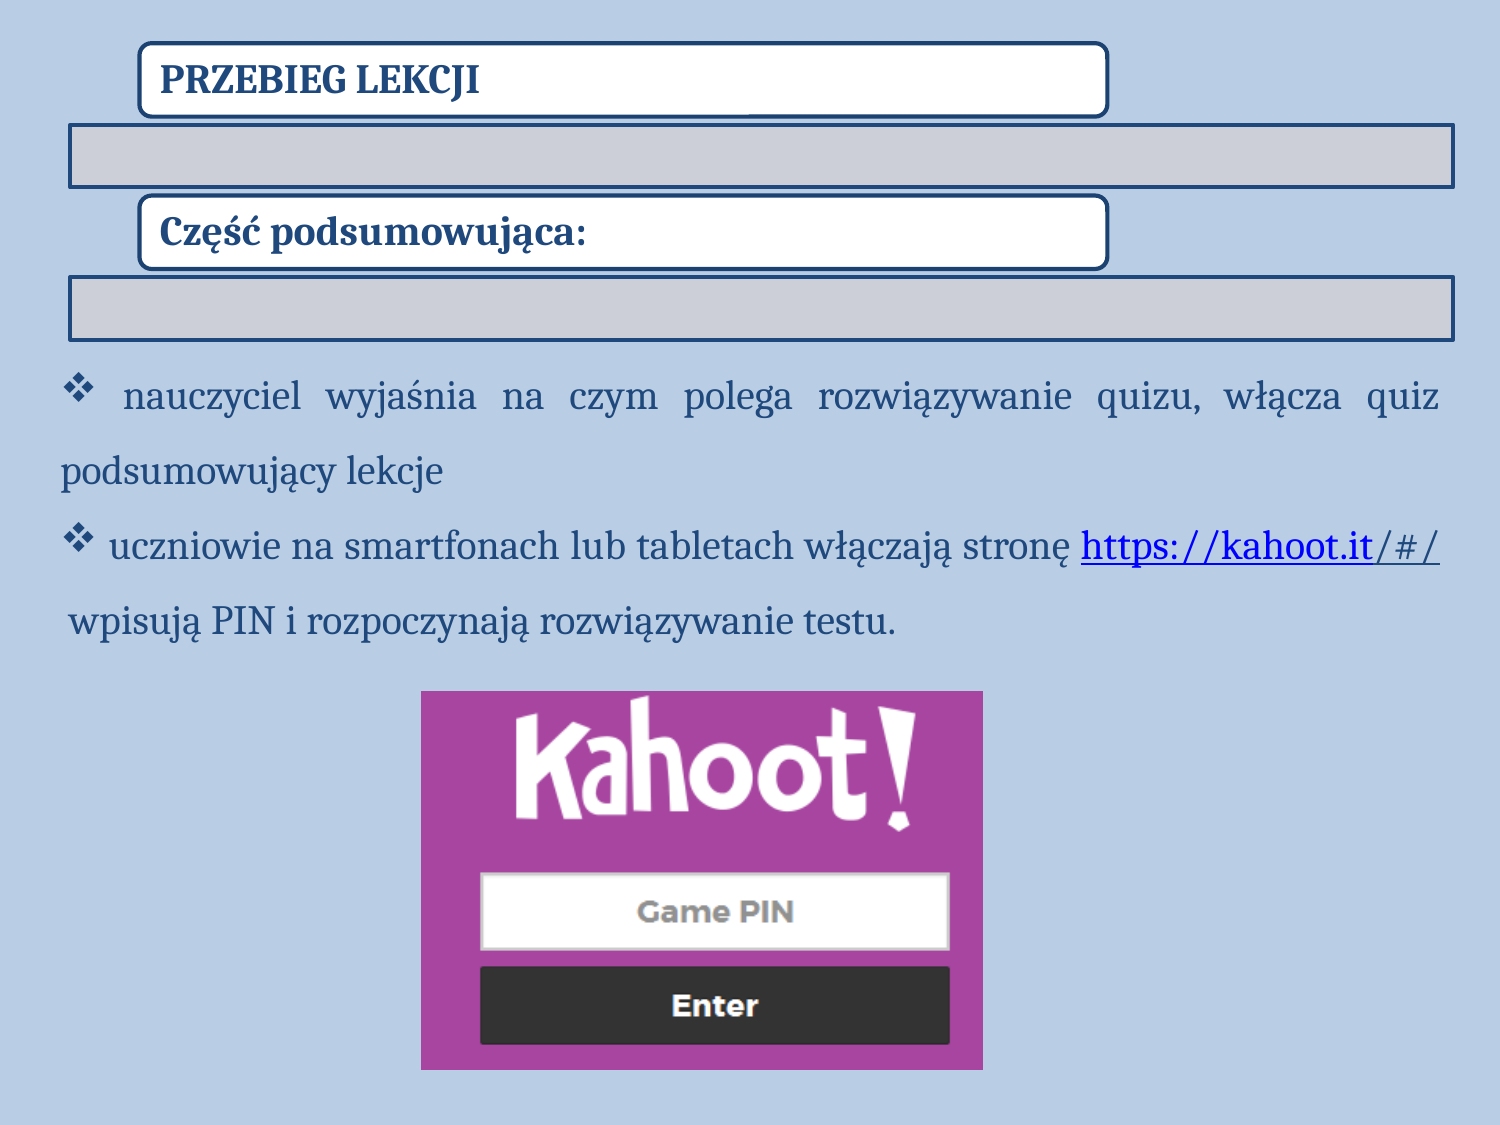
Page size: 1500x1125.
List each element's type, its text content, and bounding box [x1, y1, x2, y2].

picture [421, 691, 984, 1070]
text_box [70, 34, 1454, 341]
text_box nauczyciel wyjaśnia na czym polega rozwiązywanie quizu, włącza quiz podsumowujący lekcje uczniowie na smartfonach lub tabletach włączają stronę https://kahoot.it/#/ wpisują PIN i rozpoczynają rozwiązywanie testu. [23, 351, 1477, 680]
